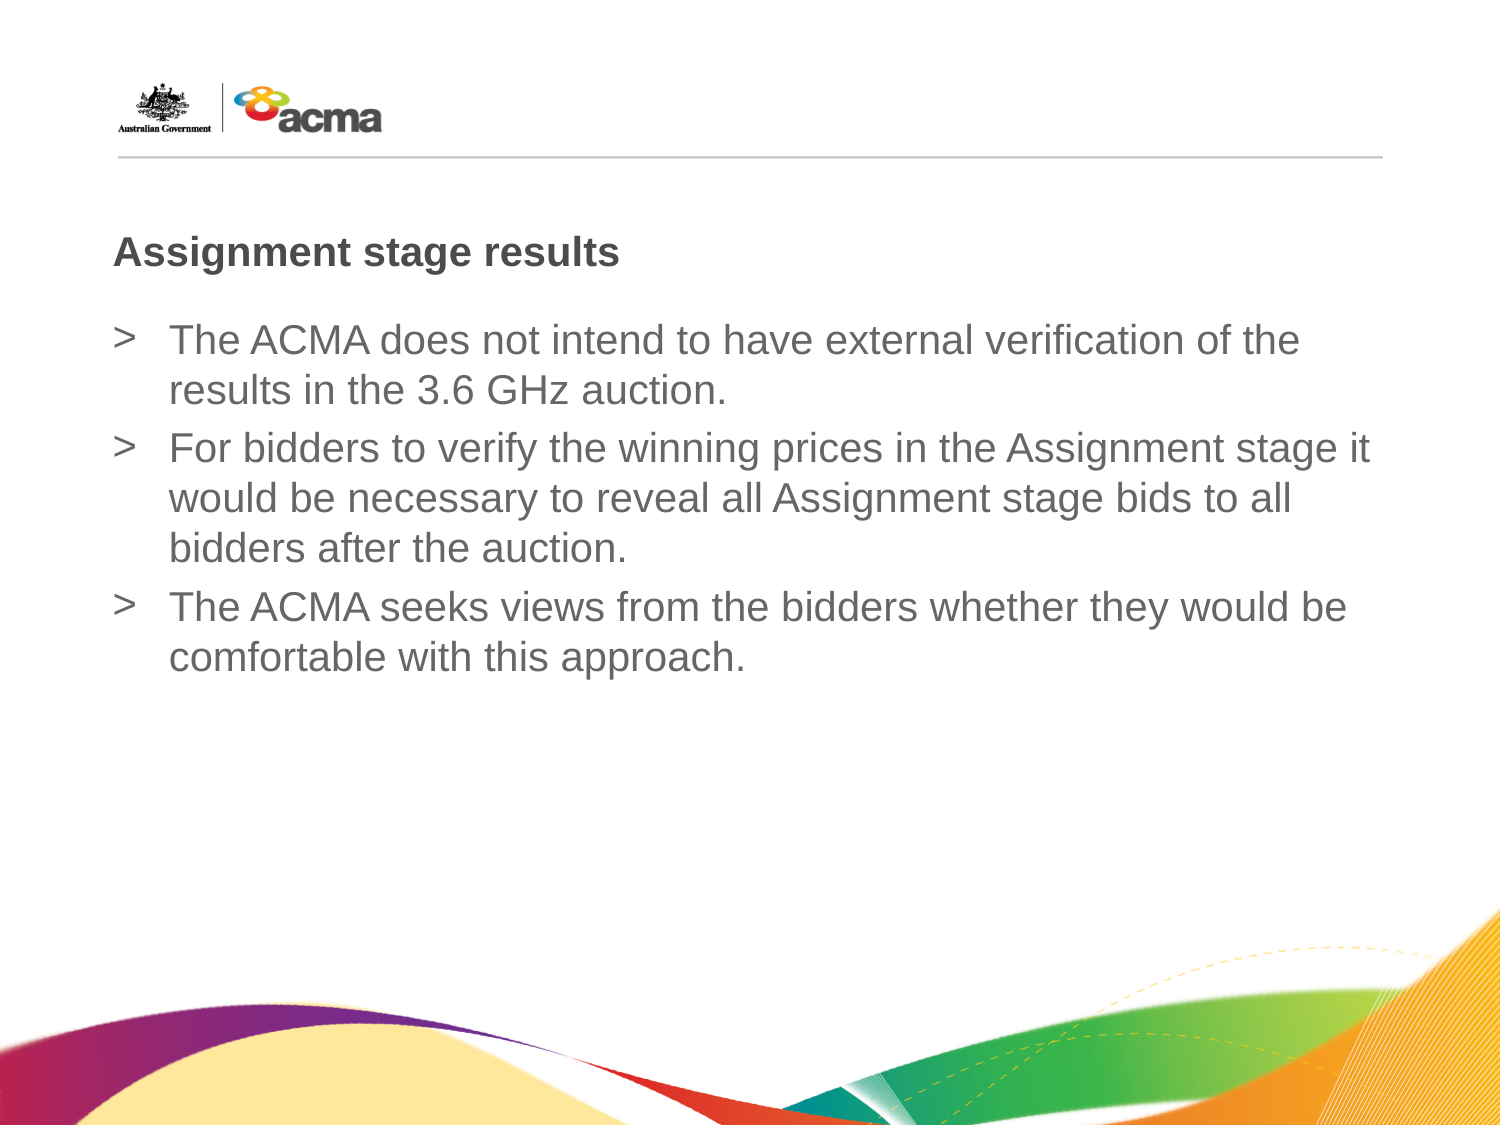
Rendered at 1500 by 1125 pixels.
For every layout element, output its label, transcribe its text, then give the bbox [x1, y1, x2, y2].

list The ACMA does not intend to have external verification of the results in the 3.6 GHz auction. For bidders to verify the winning prices in the Assignment stage it would be necessary to reveal all Assignment stage bids to all bidders after the auction. The ACMA seeks views from the bidders whether they would be comfortable with this approach. [112, 312, 1388, 913]
title Assignment stage results [112, 224, 1388, 300]
picture [0, 0, 1500, 1125]
